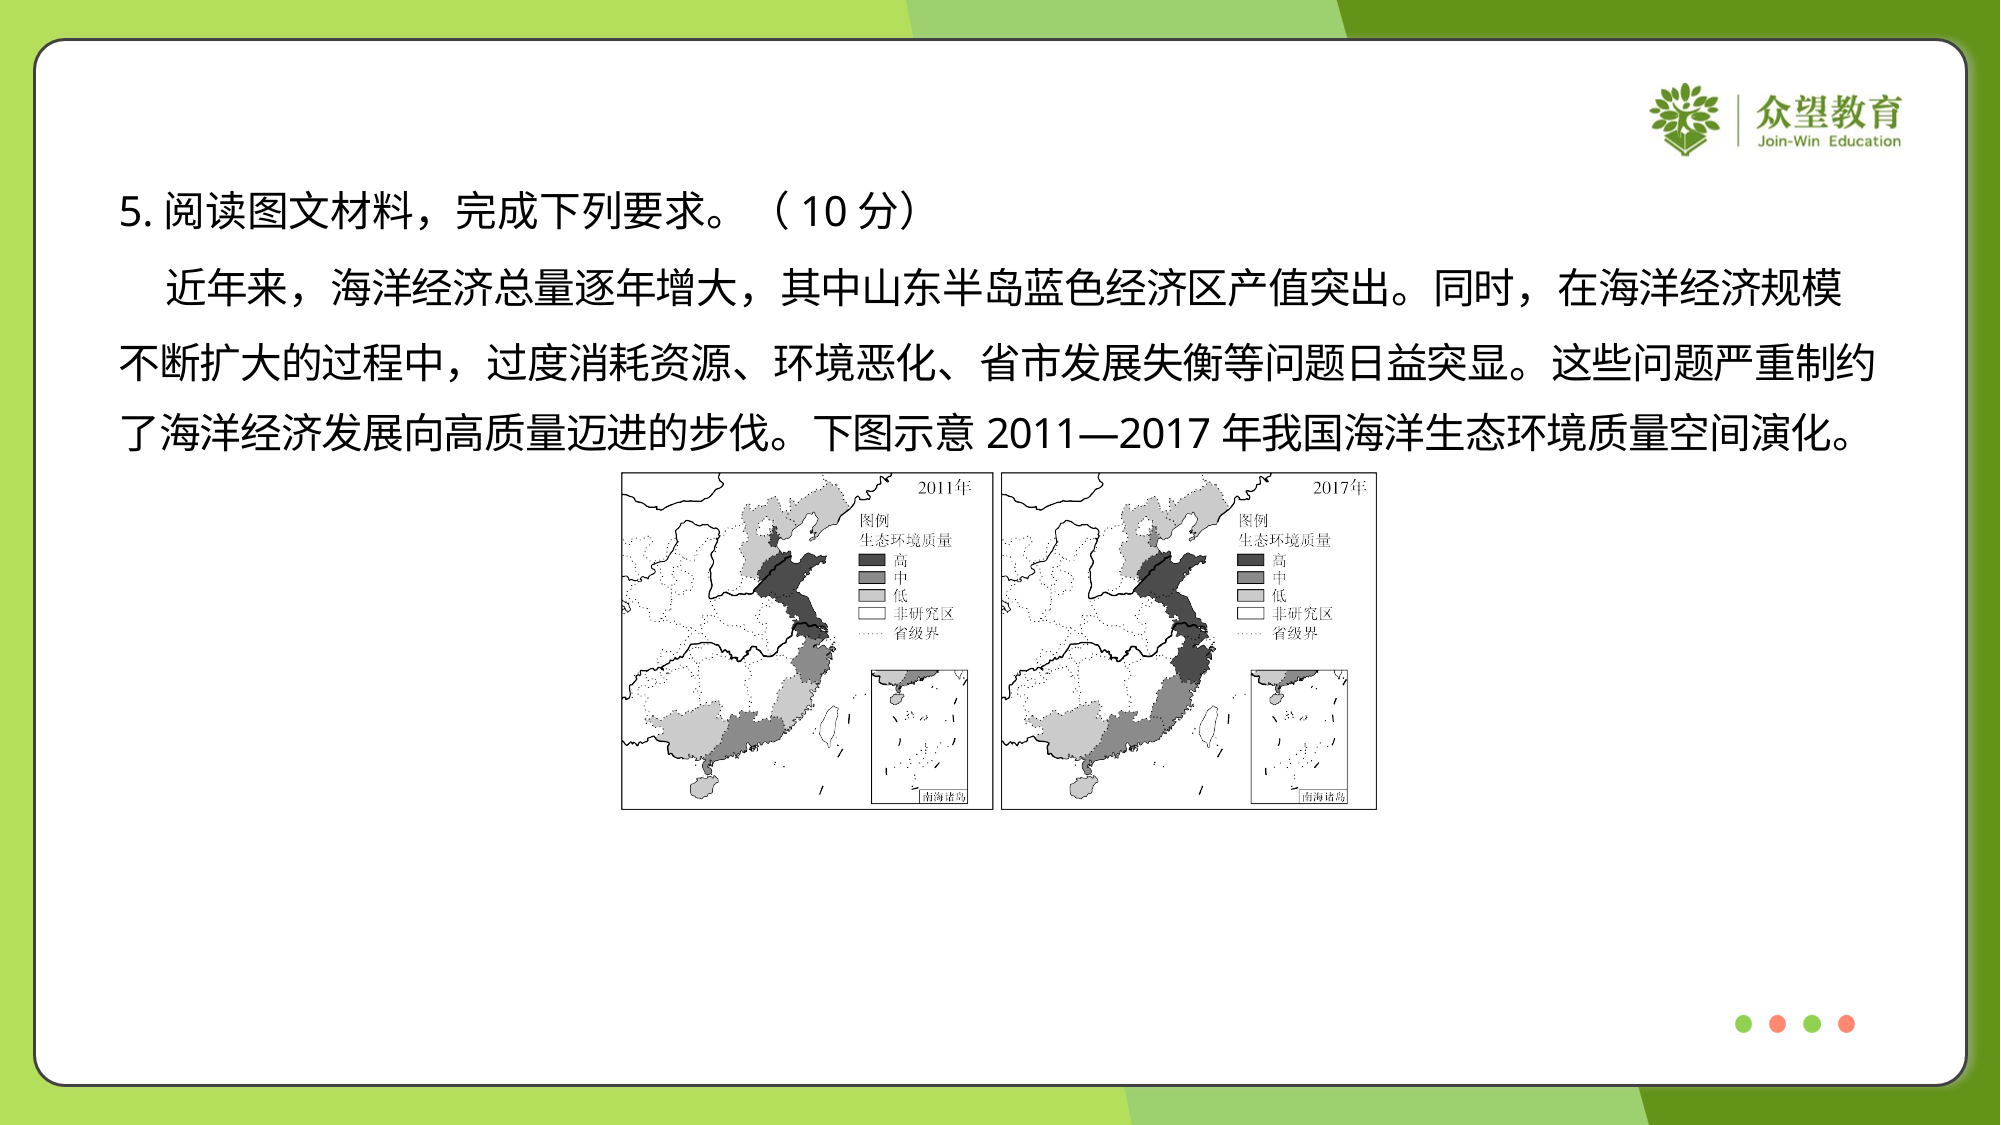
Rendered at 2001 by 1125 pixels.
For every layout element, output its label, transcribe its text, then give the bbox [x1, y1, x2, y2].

text_box 5.阅读图文材料，完成下列要求。（10分） 近年来，海洋经济总量逐年增大，其中山东半岛蓝色经济区产值突出。同时，在海洋经济规模 不断扩大的过程中，过度消耗资源、环境恶化、省市发展失衡等问题日益突显。这些问题严重制约 了海洋经济发展向高质量迈进的步伐。下图示意2011—2017年我国海洋生态环境质量空间演化。 [118, 159, 1883, 450]
picture [0, 0, 2000, 1125]
